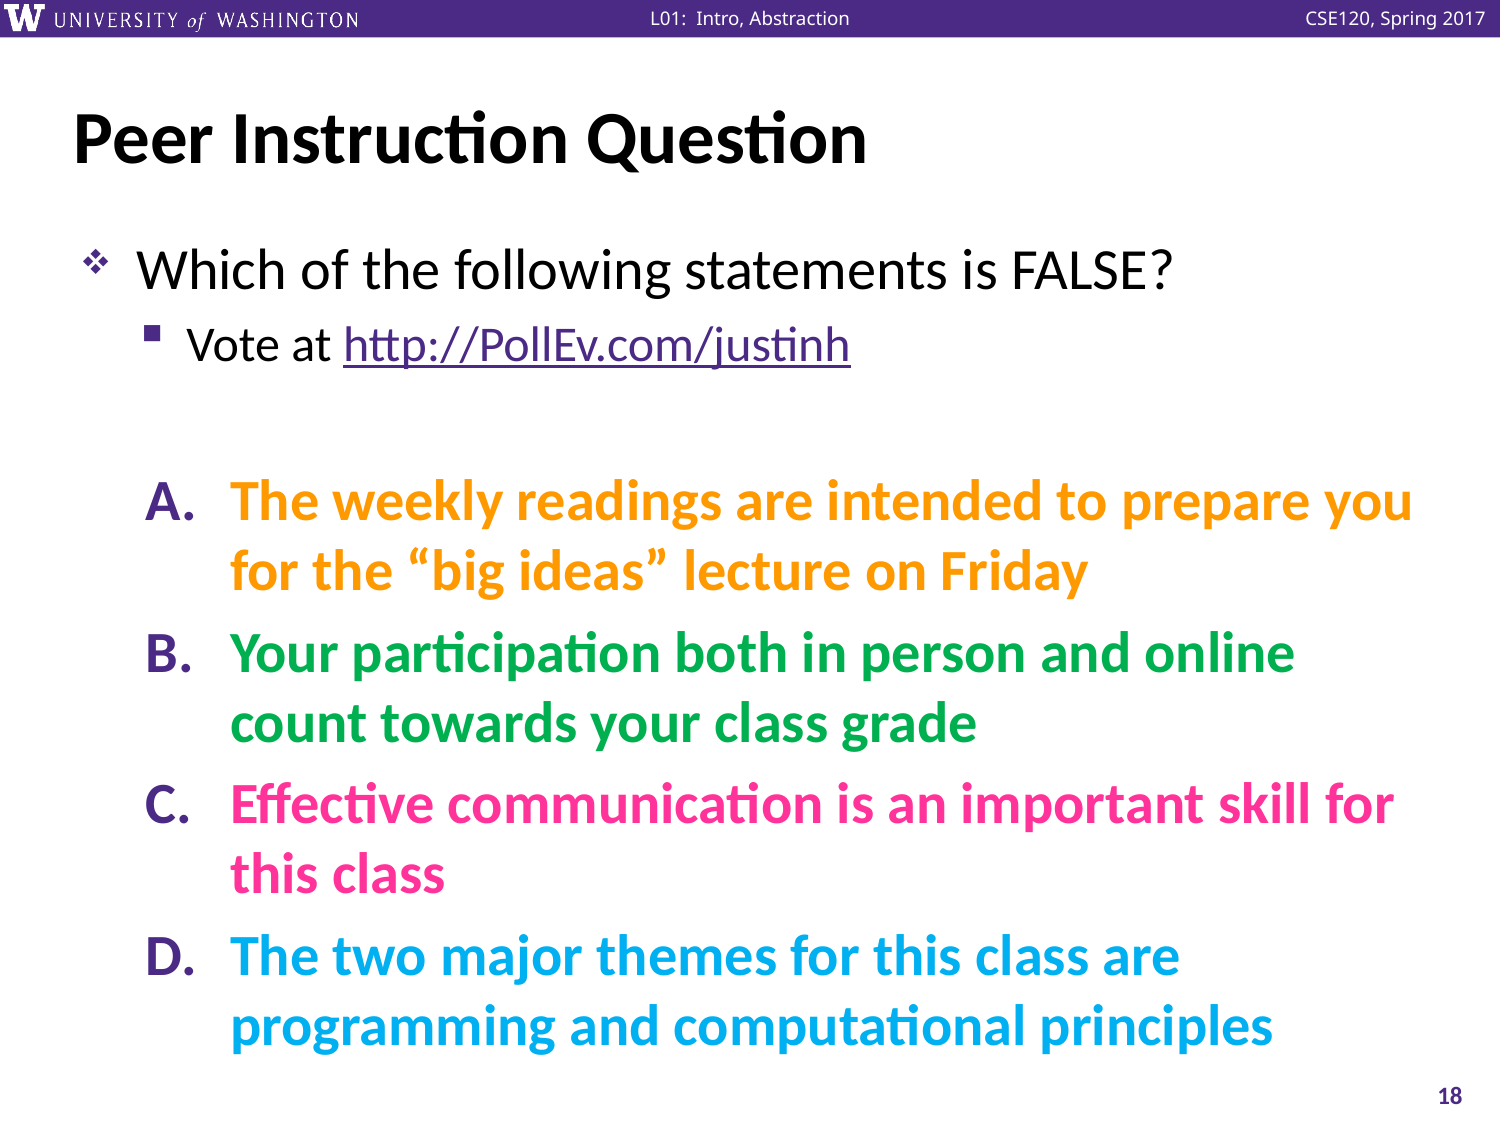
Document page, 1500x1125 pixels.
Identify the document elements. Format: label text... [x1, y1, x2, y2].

list Which of the following statements is FALSE? Vote at http://PollEv.com/justinh The weekly readings are intended to prepare you for the “big ideas” lecture on Friday Your participation both in person and online count towards your class grade Effective communication is an important skill for this class The two major themes for this class are programming and computational principles [64, 223, 1438, 1040]
slide_number 18 [1400, 1065, 1500, 1125]
title Peer Instruction Question [58, 71, 1438, 197]
picture [4, 4, 358, 32]
